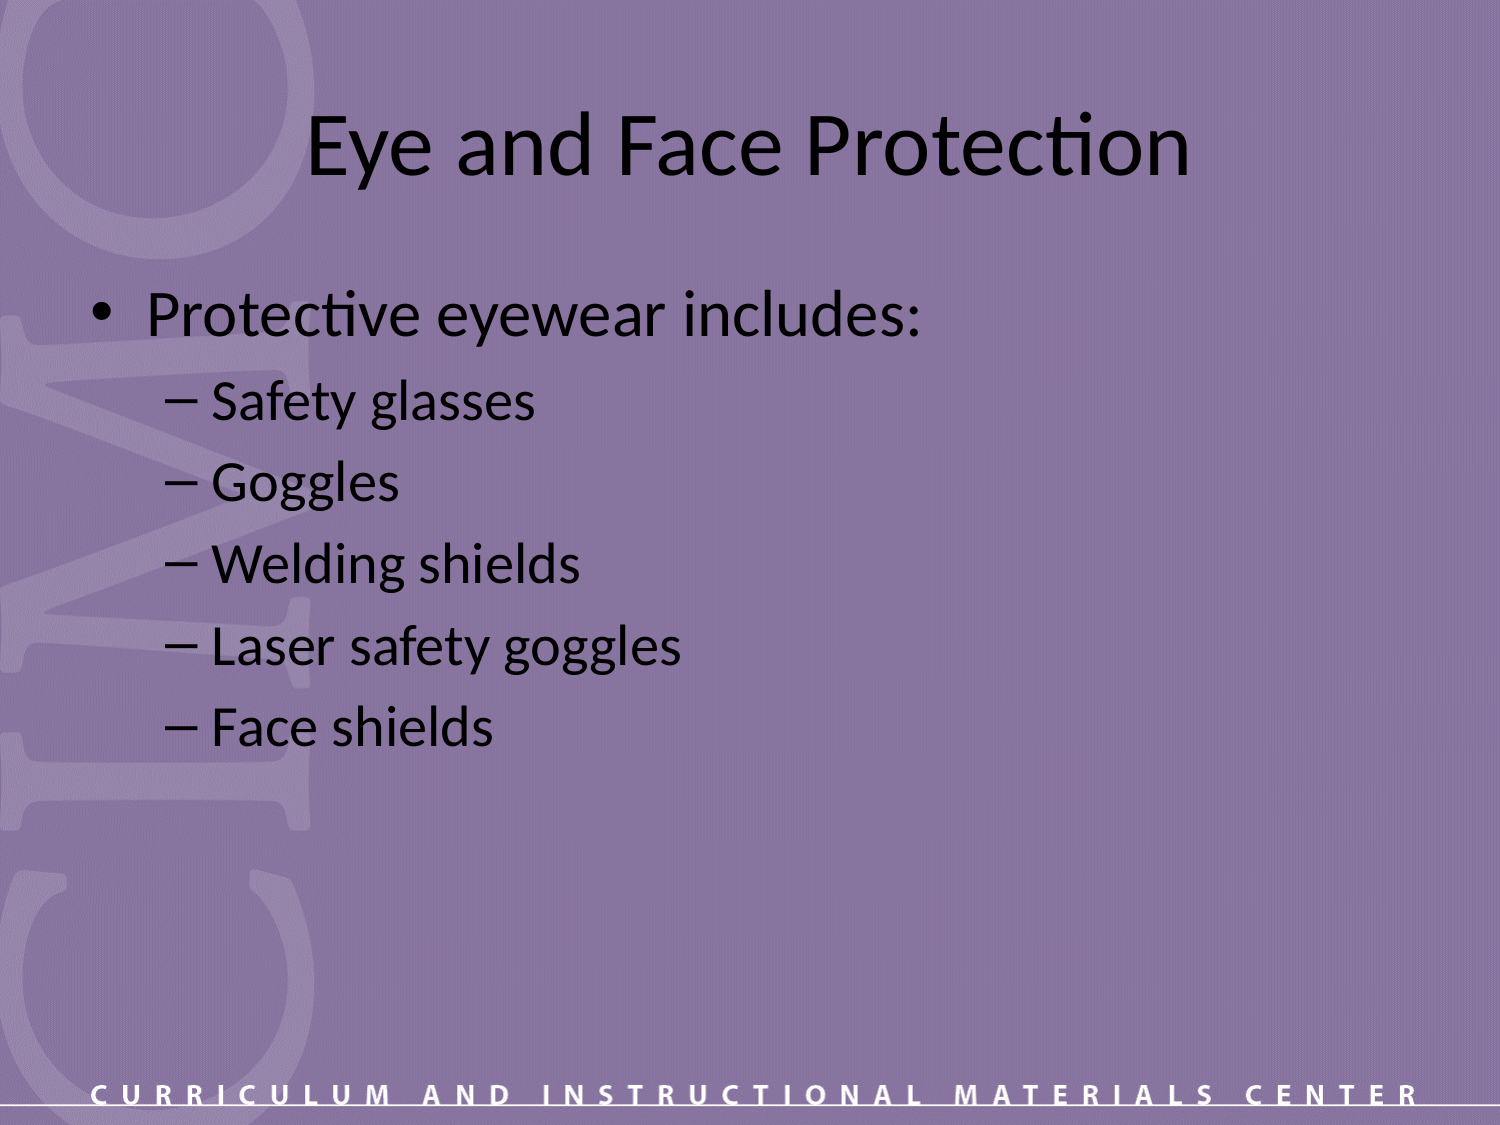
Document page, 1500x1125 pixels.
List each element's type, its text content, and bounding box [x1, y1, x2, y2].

title Eye and Face Protection [75, 45, 1425, 233]
list Protective eyewear includes: Safety glasses Goggles Welding shields Laser safety goggles Face shields [75, 262, 1425, 1005]
